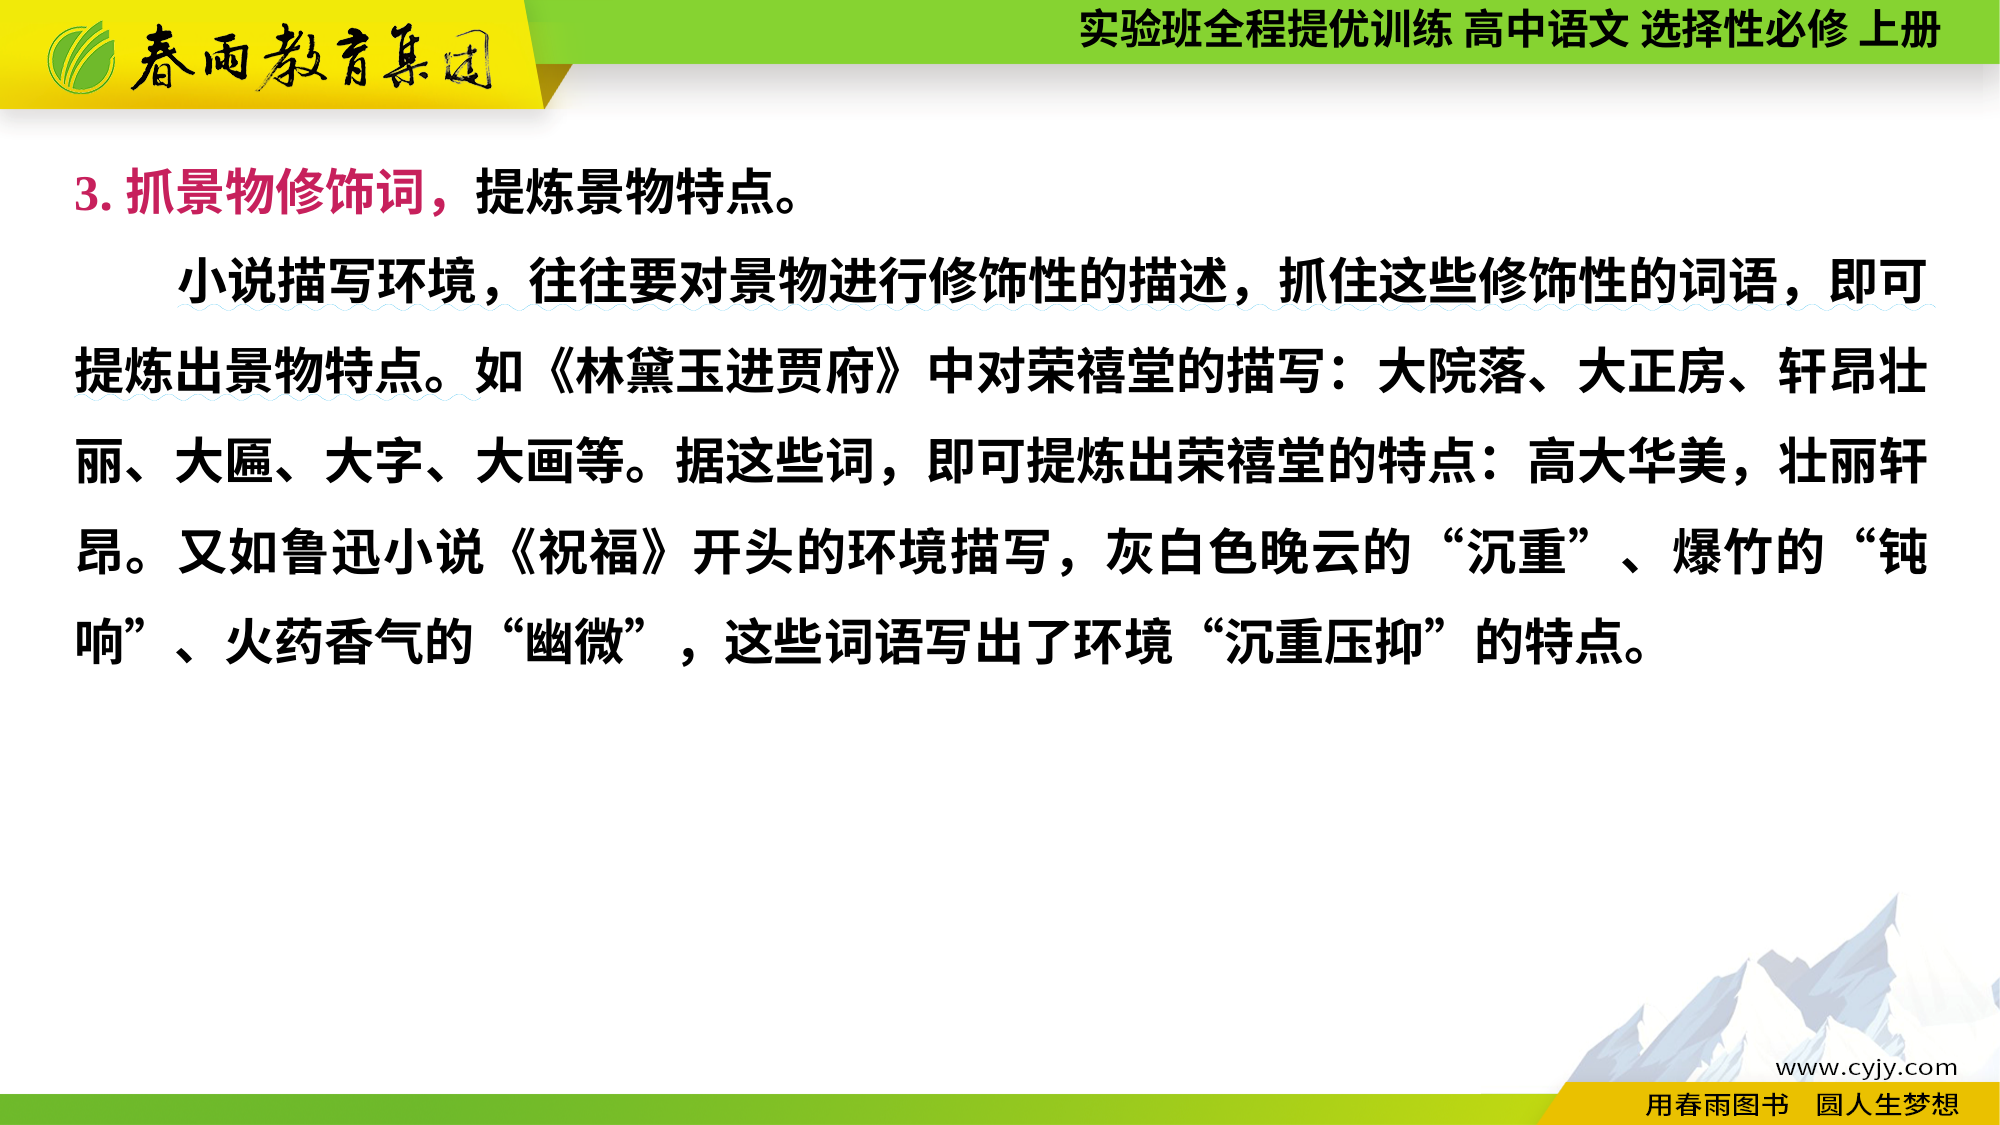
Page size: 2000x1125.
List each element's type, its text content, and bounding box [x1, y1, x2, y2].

list 3.抓景物修饰词，提炼景物特点。 小说描写环境，往往要对景物进行修饰性的描述，抓住这些修饰性的词语，即可提炼出景物特点。如《林黛玉进贾府》中对荣禧堂的描写：大院落、大正房、轩昂壮丽、大匾、大字、大画等。据这些词，即可提炼出荣禧堂的特点：高大华美，壮丽轩昂。又如鲁迅小说《祝福》开头的环境描写，灰白色晚云的“沉重”、爆竹的“钝响”、火药香气的“幽微”，这些词语写出了环境“沉重压抑”的特点。 [59, 122, 1944, 683]
picture [0, 0, 2000, 1125]
